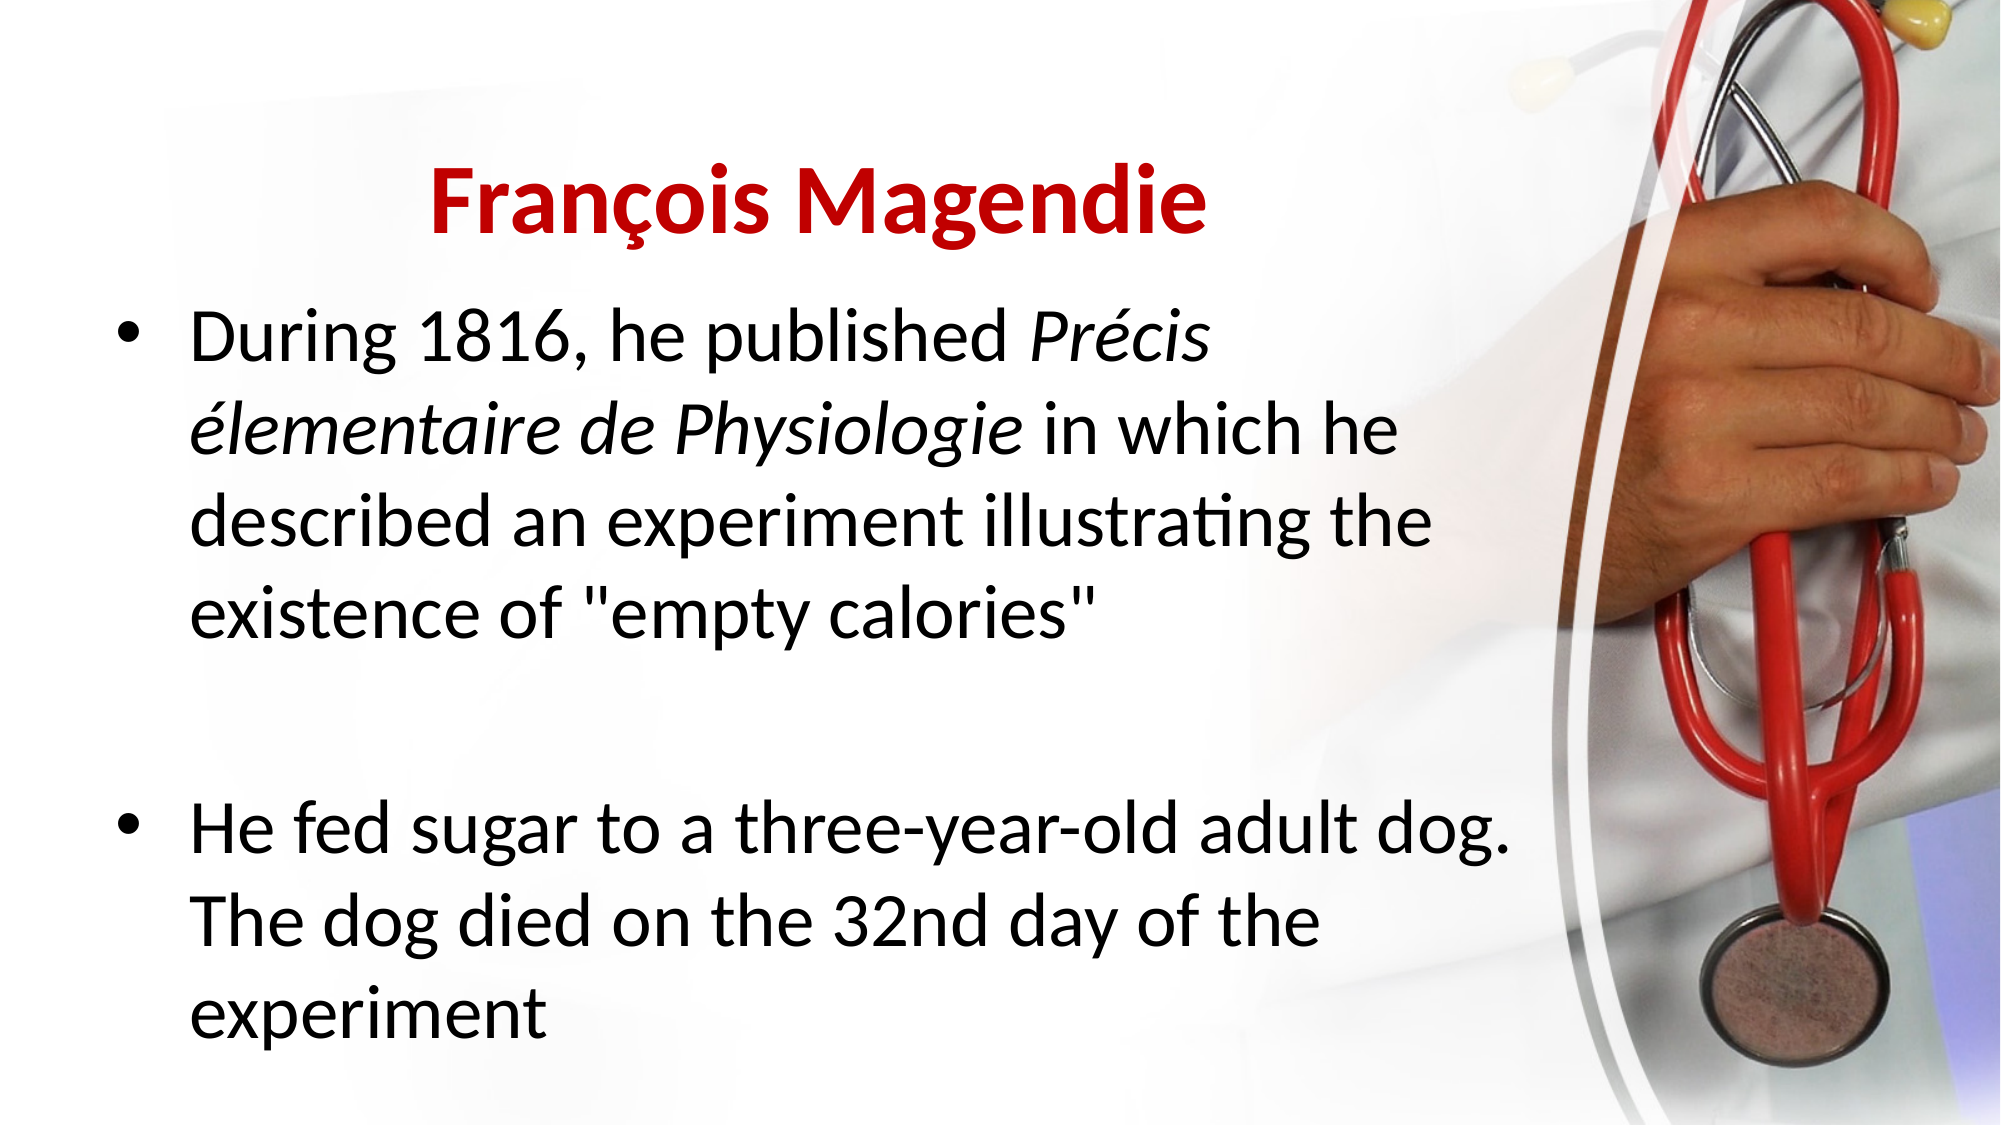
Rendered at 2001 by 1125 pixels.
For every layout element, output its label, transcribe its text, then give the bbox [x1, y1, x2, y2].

title François Magendie [99, 110, 1540, 278]
list During 1816, he published Précis élementaire de Physiologie in which he described an experiment illustrating the existence of "empty calories" He fed sugar to a three-year-old adult dog. The dog died on the 32nd day of the experiment [100, 277, 1537, 1068]
picture [0, 0, 2001, 1125]
